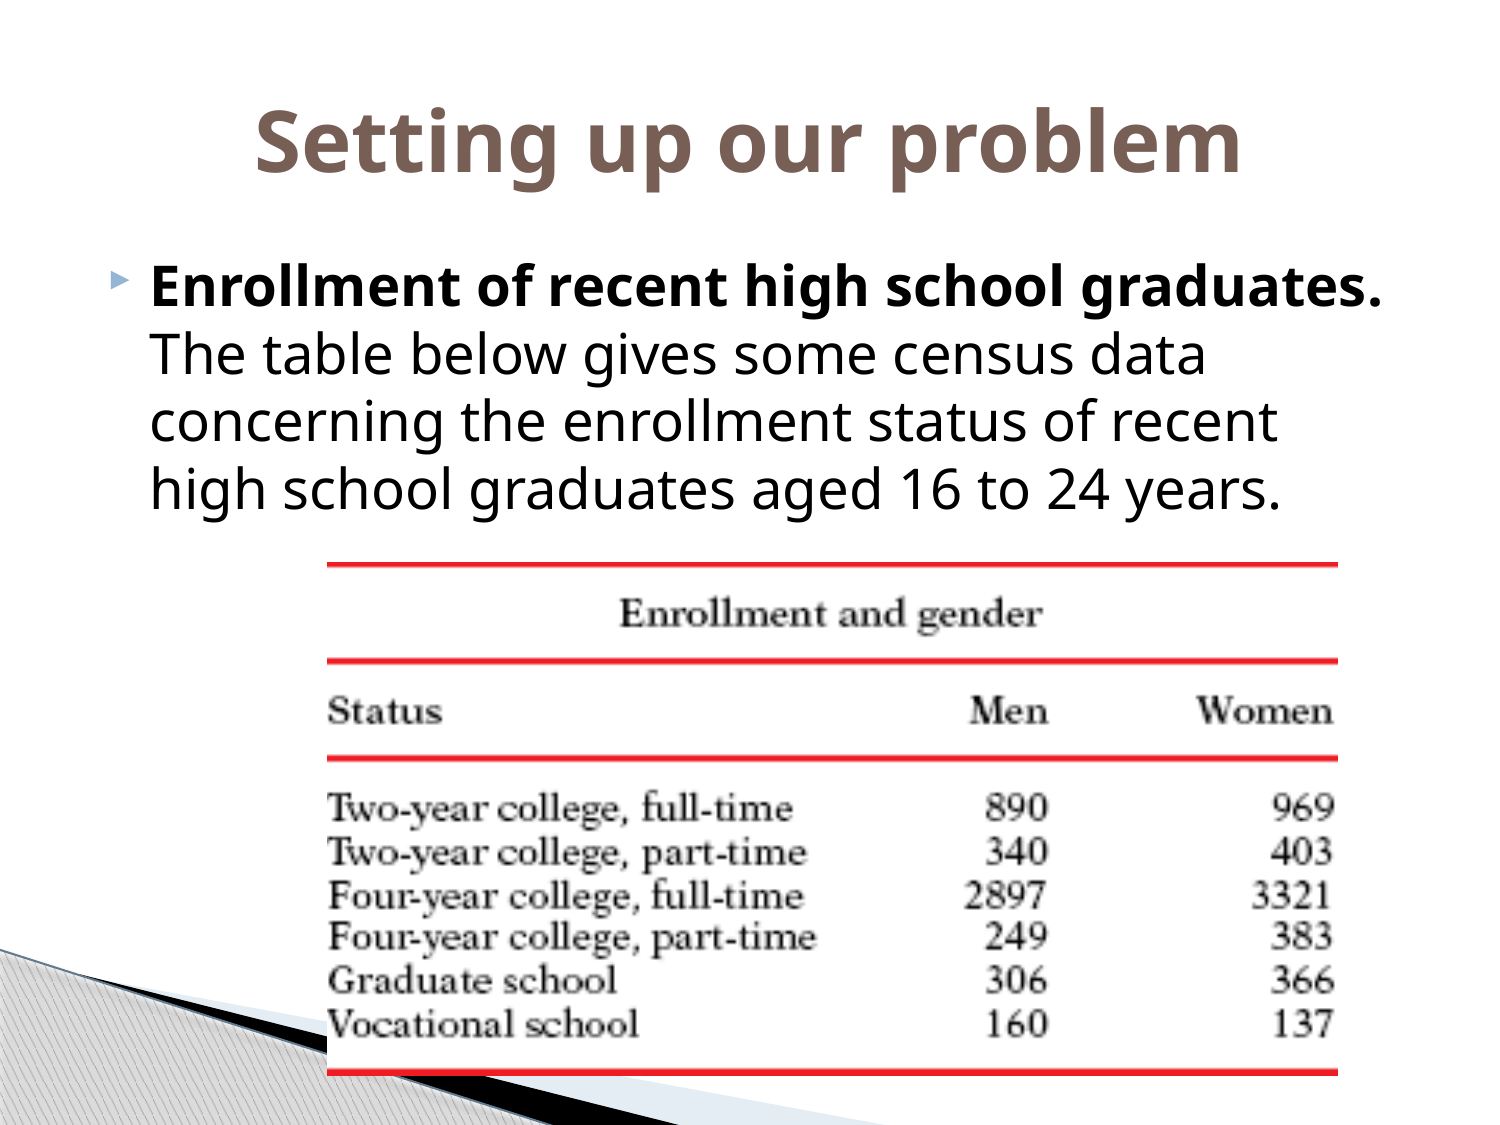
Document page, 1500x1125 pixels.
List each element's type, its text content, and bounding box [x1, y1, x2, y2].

picture [327, 562, 1338, 1076]
list Enrollment of recent high school graduates. The table below gives some census data concerning the enrollment status of recent high school graduates aged 16 to 24 years. [75, 243, 1425, 986]
title Setting up our problem [75, 45, 1425, 233]
